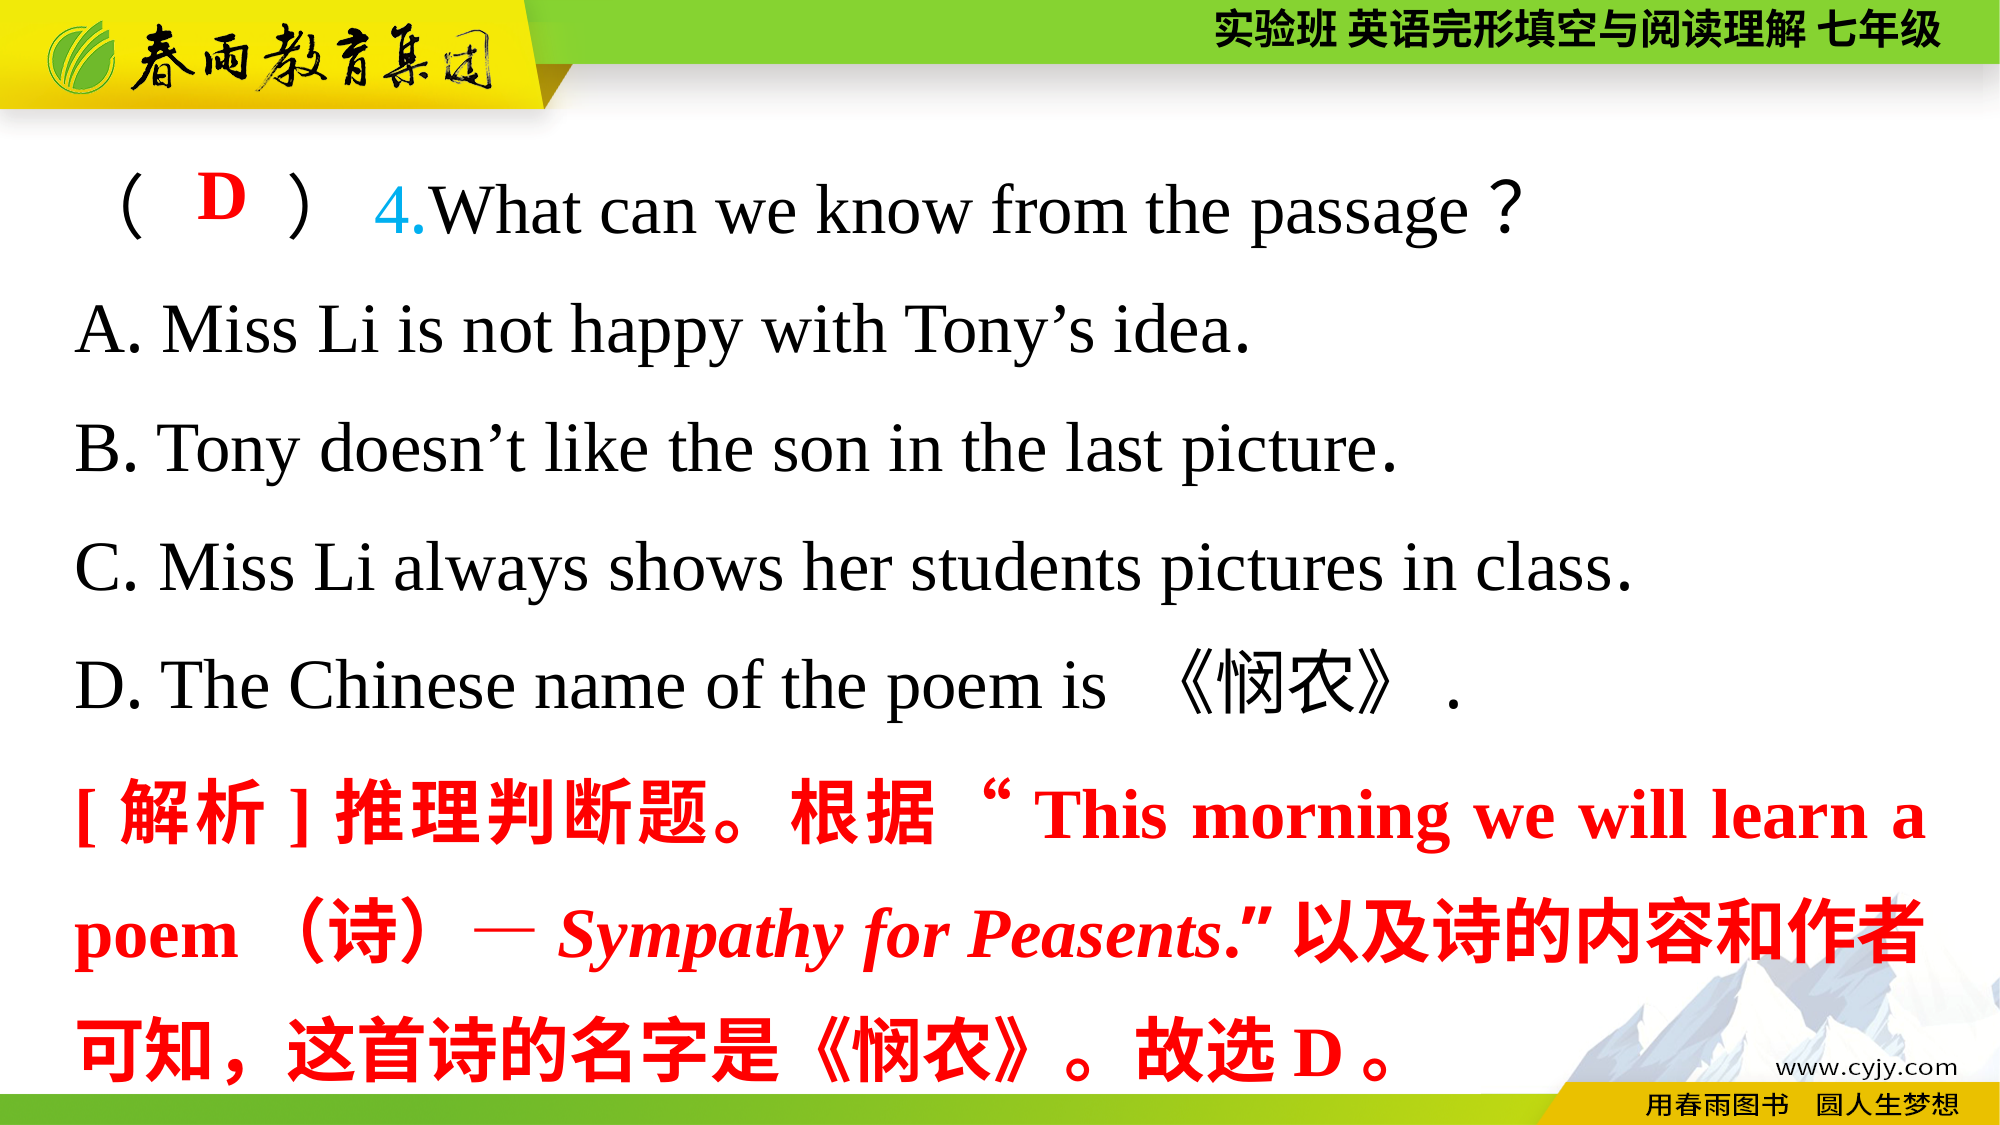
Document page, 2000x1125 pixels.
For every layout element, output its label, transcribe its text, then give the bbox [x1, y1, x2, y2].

picture [0, 0, 2000, 1125]
list （ ）4.What can we know from the passage？ A. Miss Li is not happy with Tony’s idea. B. Tony doesn’t like the son in the last picture. C. Miss Li always shows her students pictures in class. D. The Chinese name of the poem is 《悯农》. [59, 121, 1944, 723]
text_box [解析]推理判断题。根据“This morning we will learn a poem（诗）—Sympathy for Peasents.”以及诗的内容和作者可知，这首诗的名字是《悯农》。故选D。 [59, 726, 1944, 1099]
text_box D [182, 141, 264, 242]
